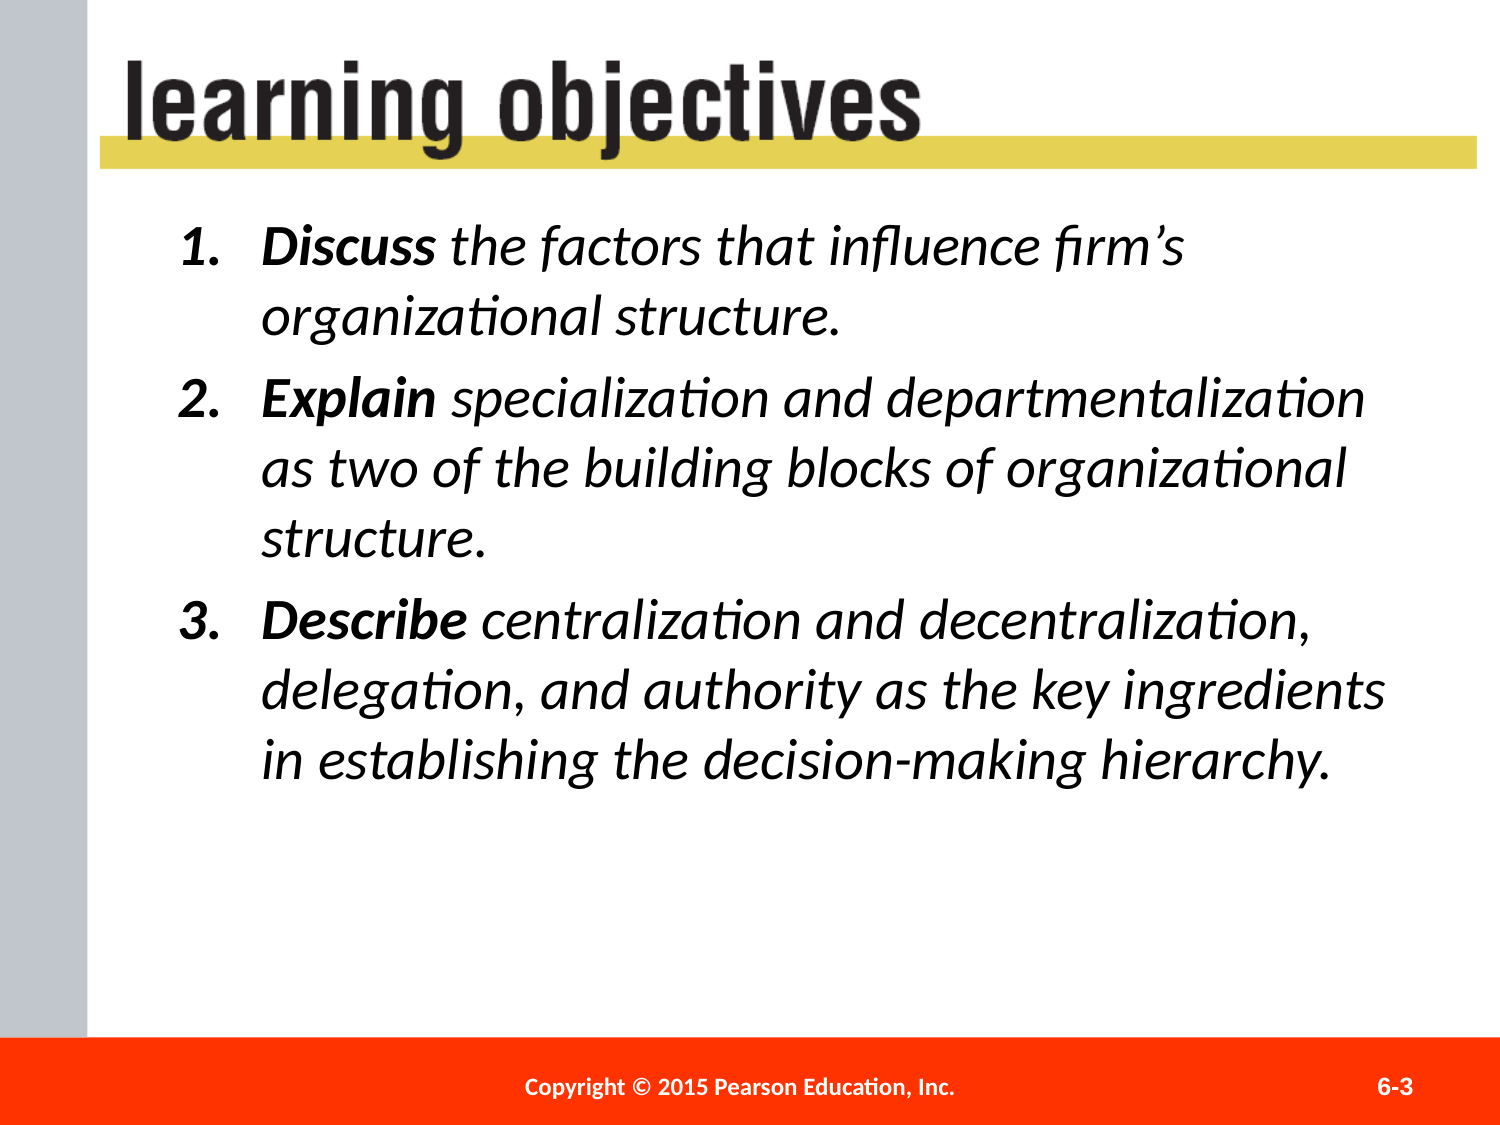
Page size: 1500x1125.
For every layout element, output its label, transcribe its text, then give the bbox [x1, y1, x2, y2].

list Discuss the factors that influence firm’s organizational structure. Explain specialization and departmentalization as two of the building blocks of organizational structure. Describe centralization and decentralization, delegation, and authority as the key ingredients in establishing the decision-making hierarchy. [162, 199, 1426, 976]
